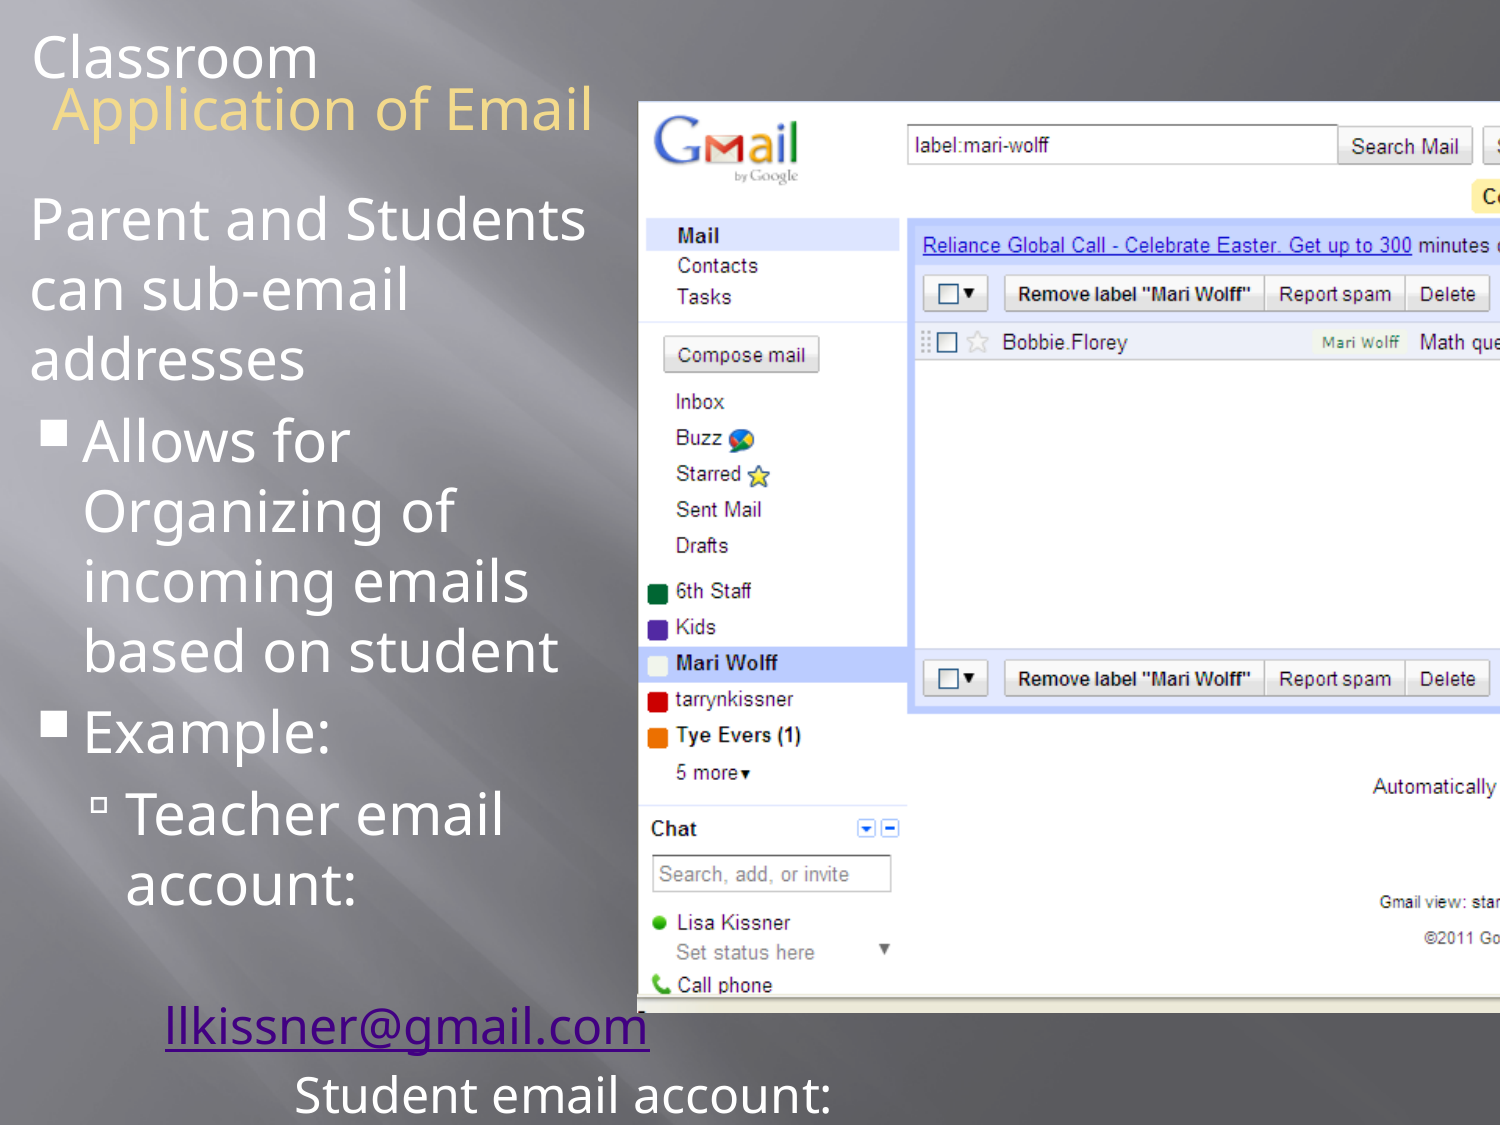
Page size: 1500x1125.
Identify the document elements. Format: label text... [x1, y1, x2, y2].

text_box llkissner@gmail.com Student email account: Llkissner+tarrynkissner@gmail.com [0, 987, 1500, 1125]
list Classroom [17, 12, 613, 174]
list Parent and Students can sub-email addresses Allows for Organizing of incoming emails based on student Example: Teacher email account: [0, 174, 625, 975]
picture [637, 101, 1500, 1013]
title Application of Email [37, 0, 957, 150]
